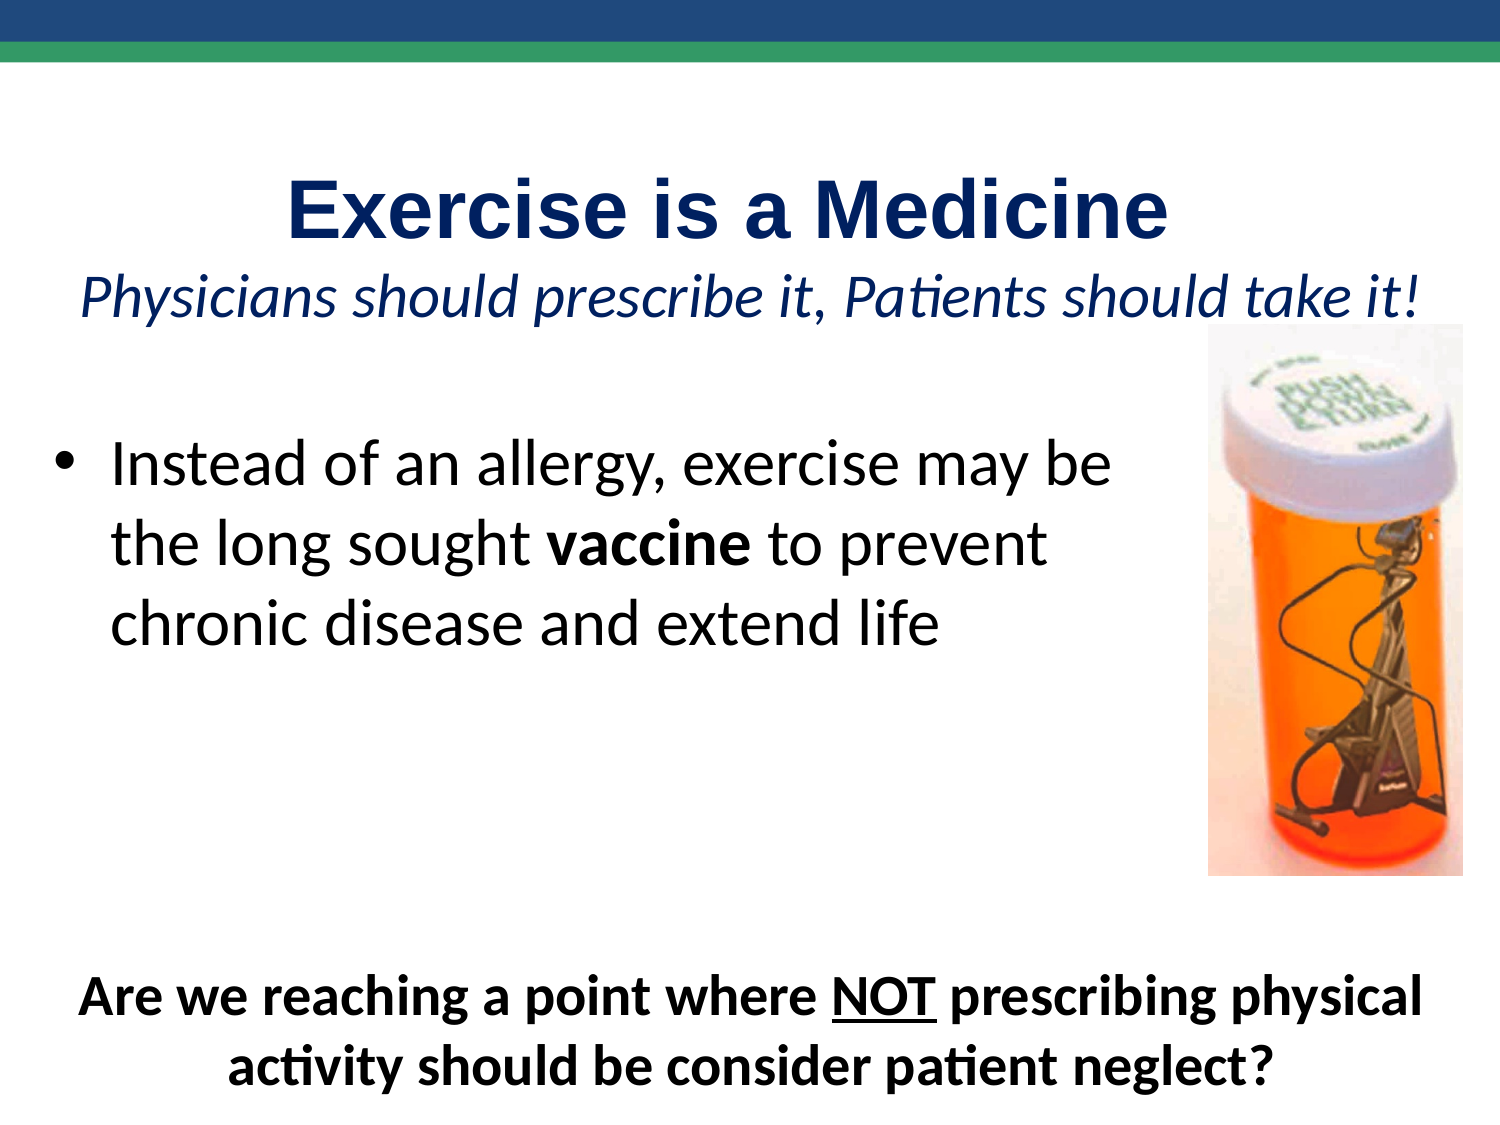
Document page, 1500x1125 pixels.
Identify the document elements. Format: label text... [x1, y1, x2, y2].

text_box Are we reaching a point where NOT prescribing physical activity should be consider patient neglect? [7, 949, 1496, 1105]
title Exercise is a Medicine Physicians should prescribe it, Patients should take it! [39, 71, 1464, 338]
picture [1208, 324, 1463, 876]
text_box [0, 0, 1500, 63]
list Instead of an allergy, exercise may be the long sought vaccine to prevent chronic disease and extend life [38, 411, 1202, 737]
